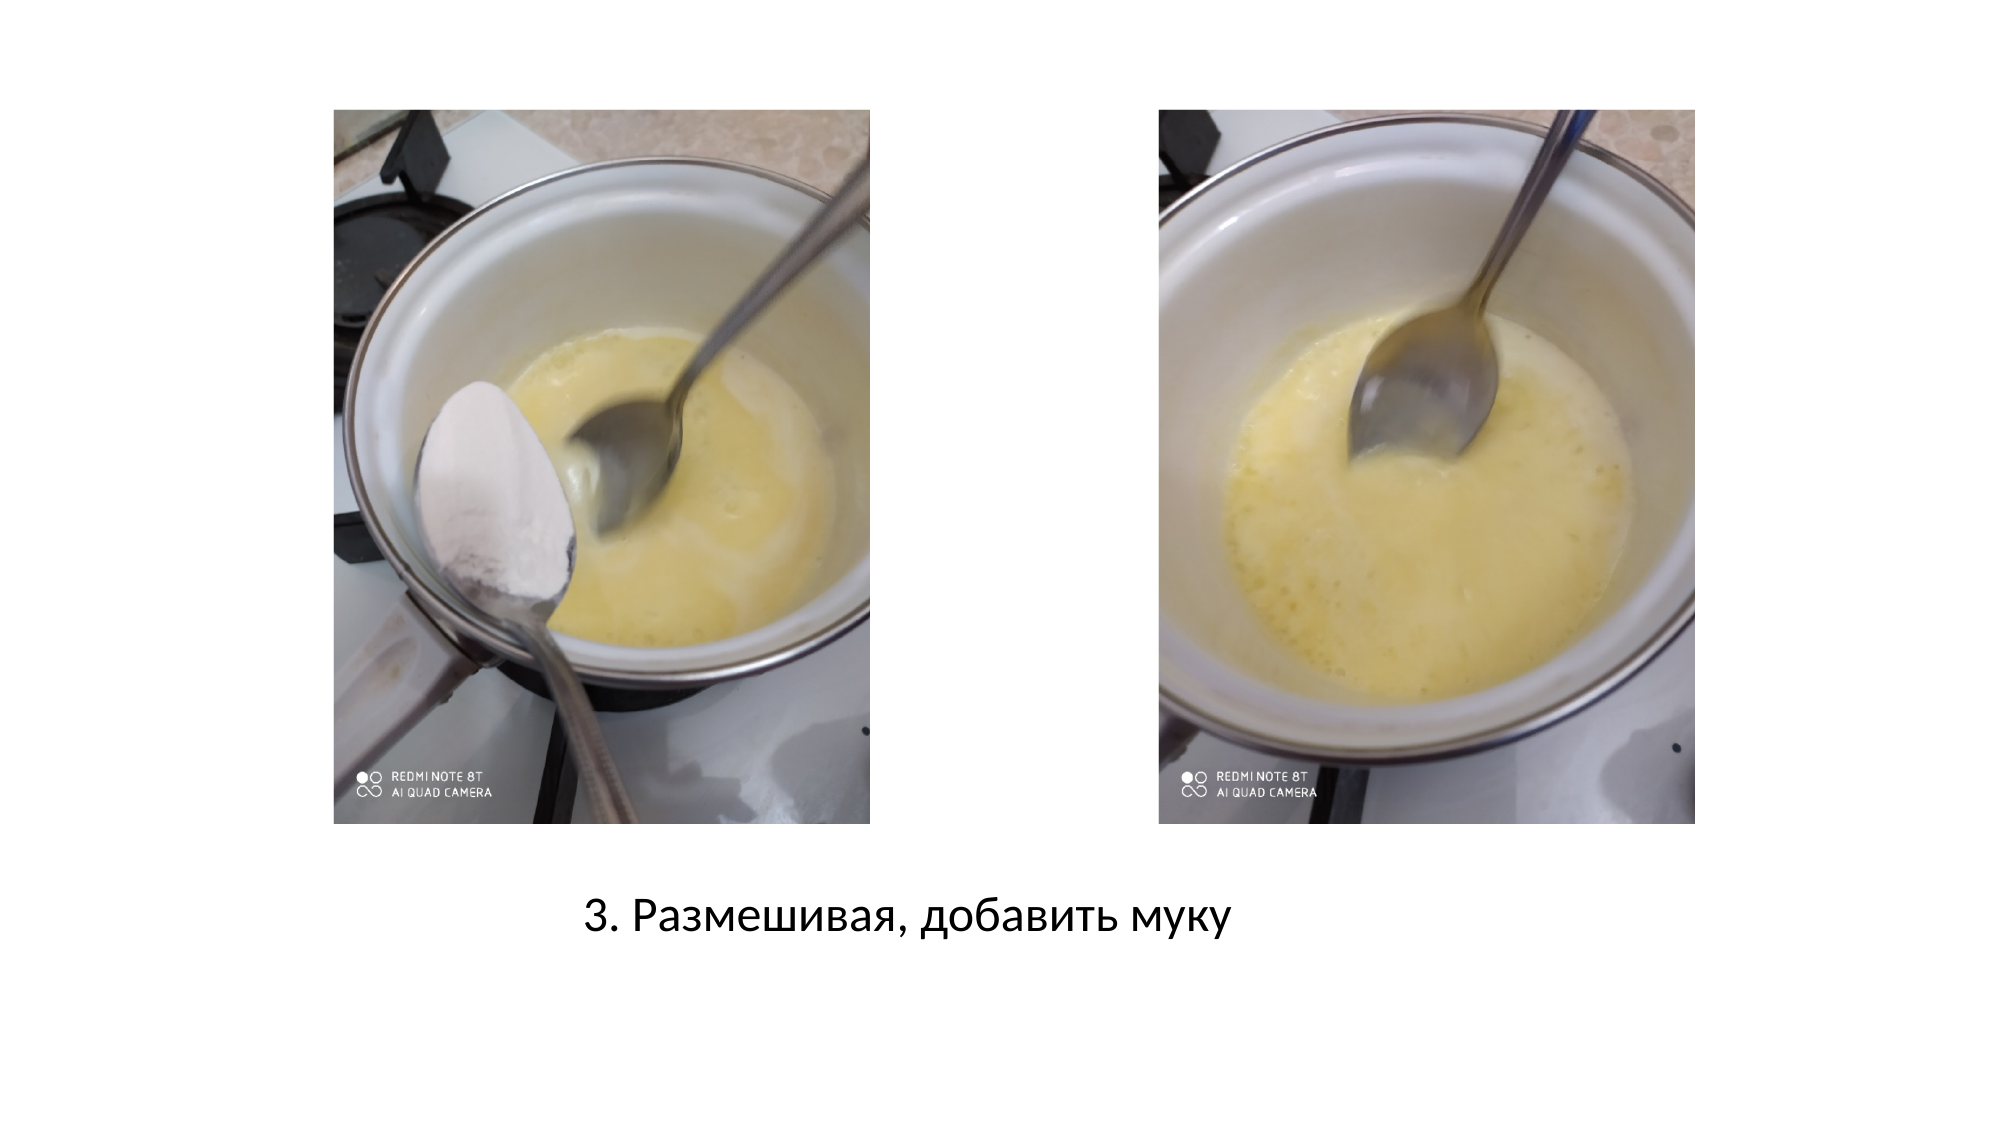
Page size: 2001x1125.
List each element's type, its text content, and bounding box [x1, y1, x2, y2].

text_box 3. Размешивая, добавить муку [568, 873, 1317, 949]
picture [1069, 110, 1784, 823]
picture [334, 110, 870, 199]
picture [334, 735, 870, 823]
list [244, 199, 959, 735]
title [137, 59, 415, 160]
